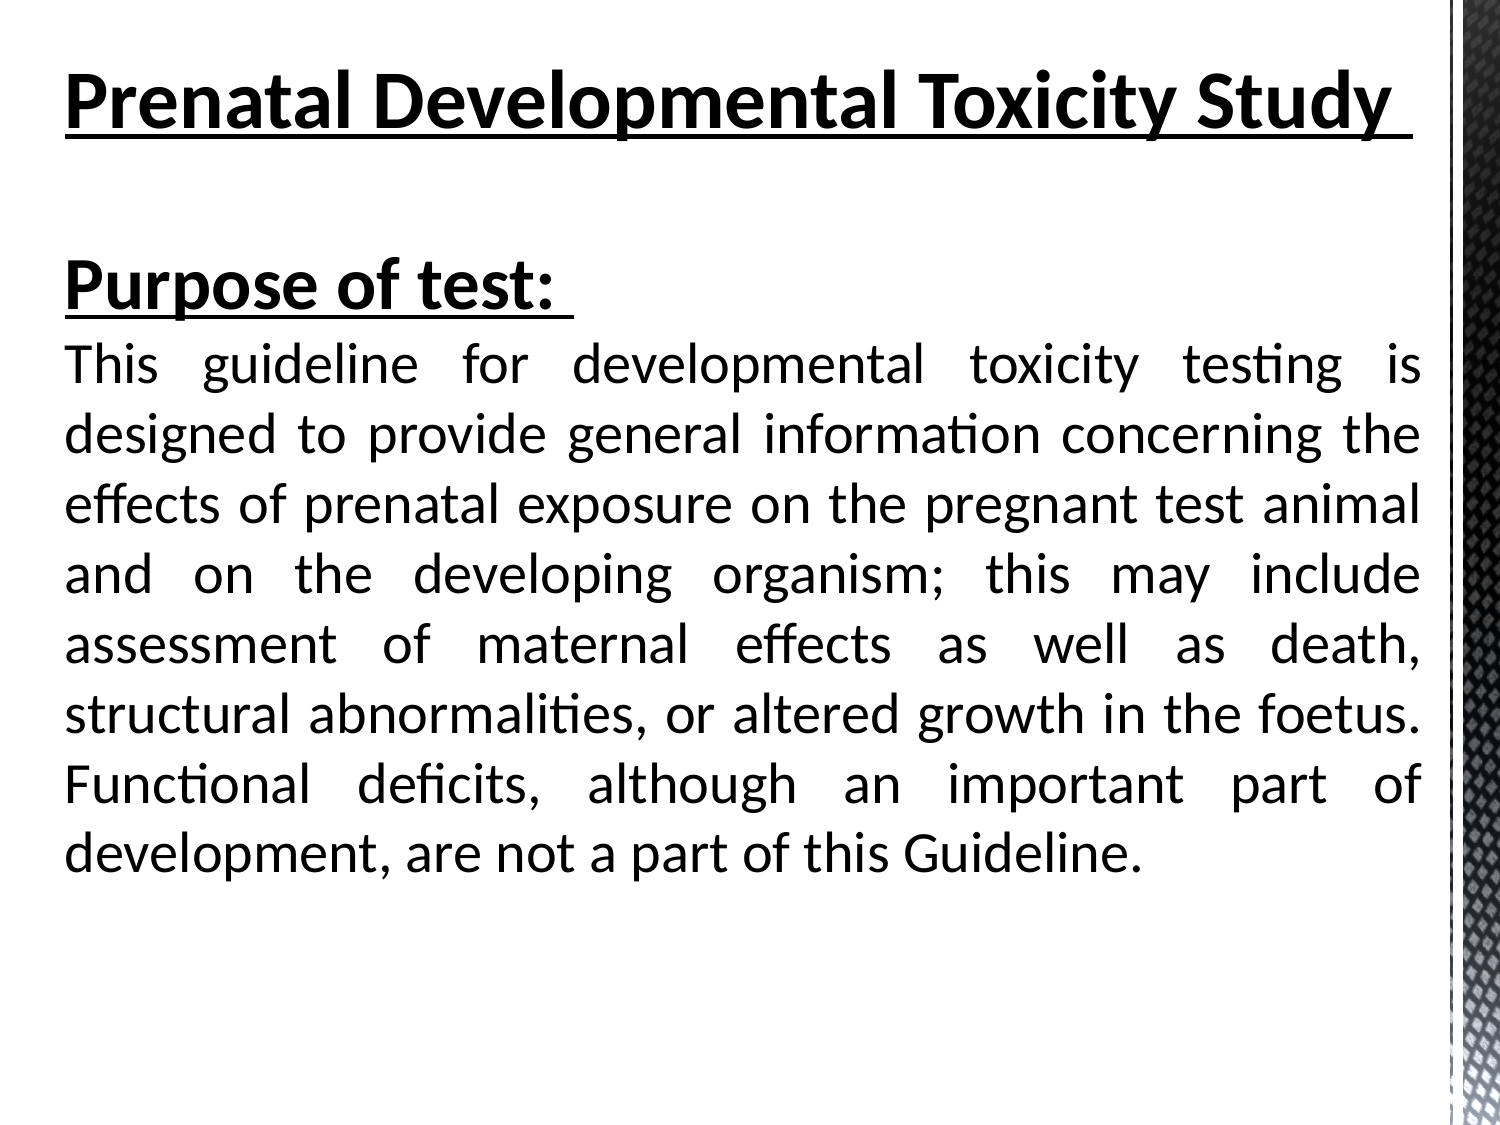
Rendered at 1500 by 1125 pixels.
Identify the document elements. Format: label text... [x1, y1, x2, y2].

picture [1447, 0, 1500, 1125]
text_box Prenatal Developmental Toxicity Study Purpose of test: This guideline for developmental toxicity testing is designed to provide general information concerning the effects of prenatal exposure on the pregnant test animal and on the developing organism; this may include assessment of maternal effects as well as death, structural abnormalities, or altered growth in the foetus. Functional deficits, although an important part of development, are not a part of this Guideline. [50, 37, 1438, 962]
